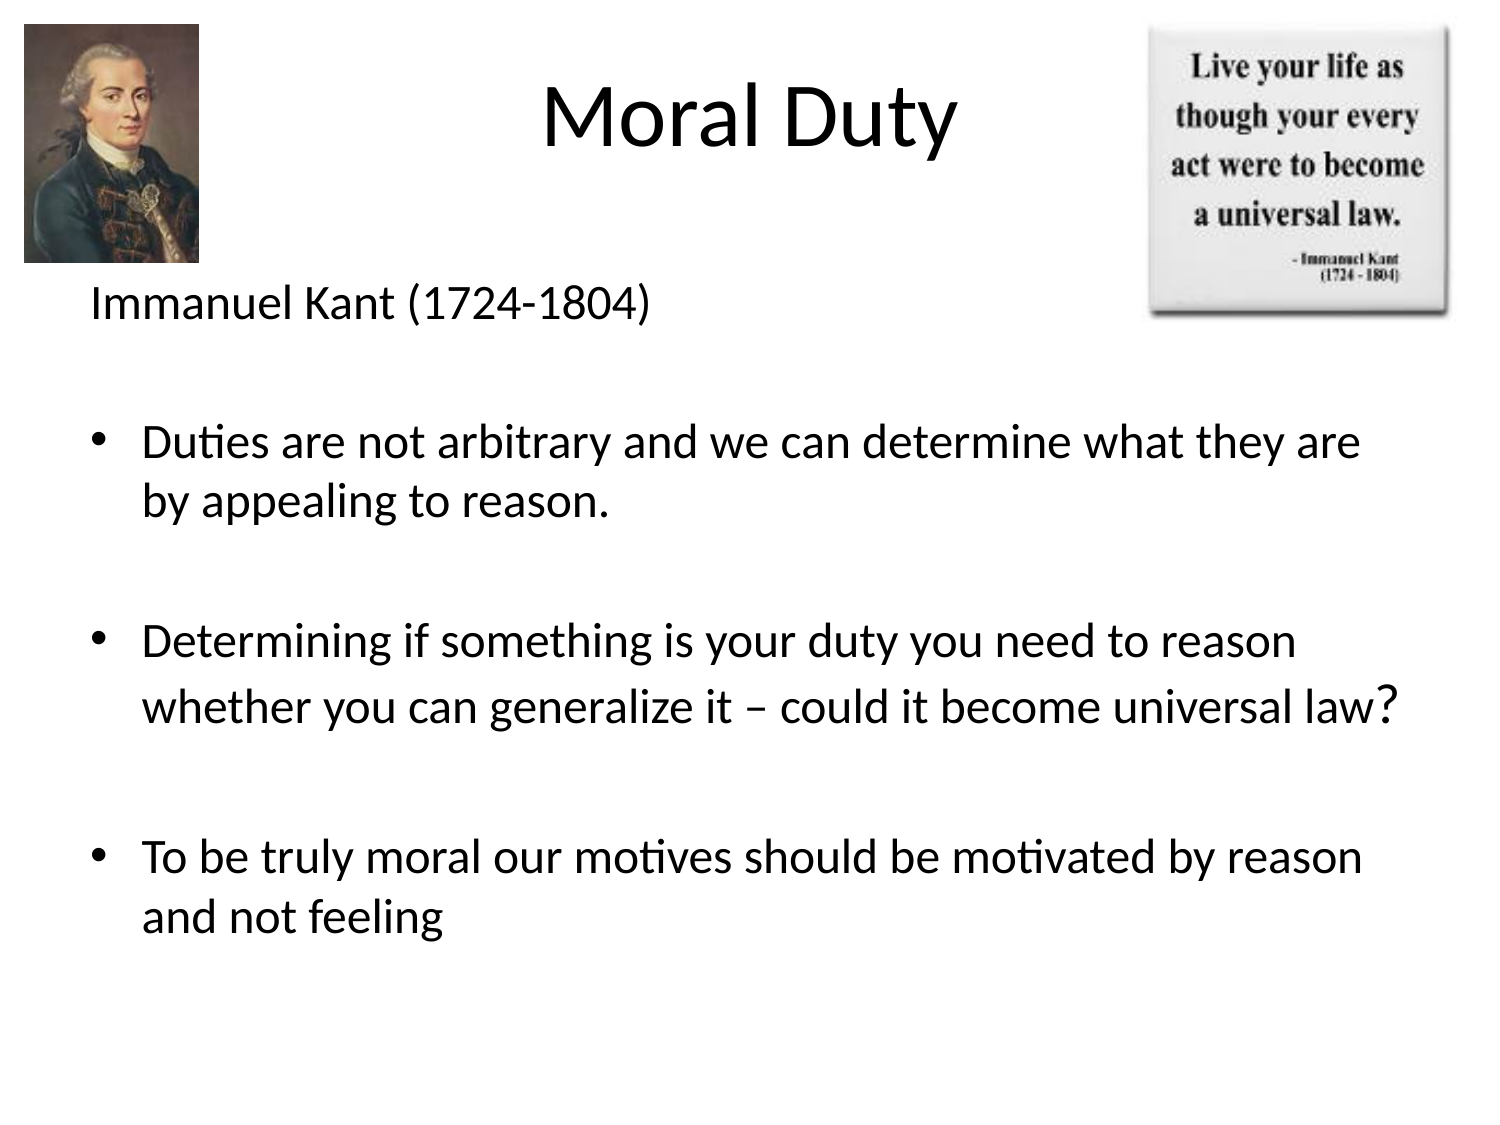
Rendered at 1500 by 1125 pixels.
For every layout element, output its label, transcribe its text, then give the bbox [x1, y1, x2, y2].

picture [24, 24, 199, 263]
list Immanuel Kant (1724-1804) Duties are not arbitrary and we can determine what they are by appealing to reason. Determining if something is your duty you need to reason whether you can generalize it – could it become universal law? To be truly moral our motives should be motivated by reason and not feeling [75, 262, 1425, 1005]
title Moral Duty [202, 45, 1119, 175]
picture [1124, 0, 1476, 339]
